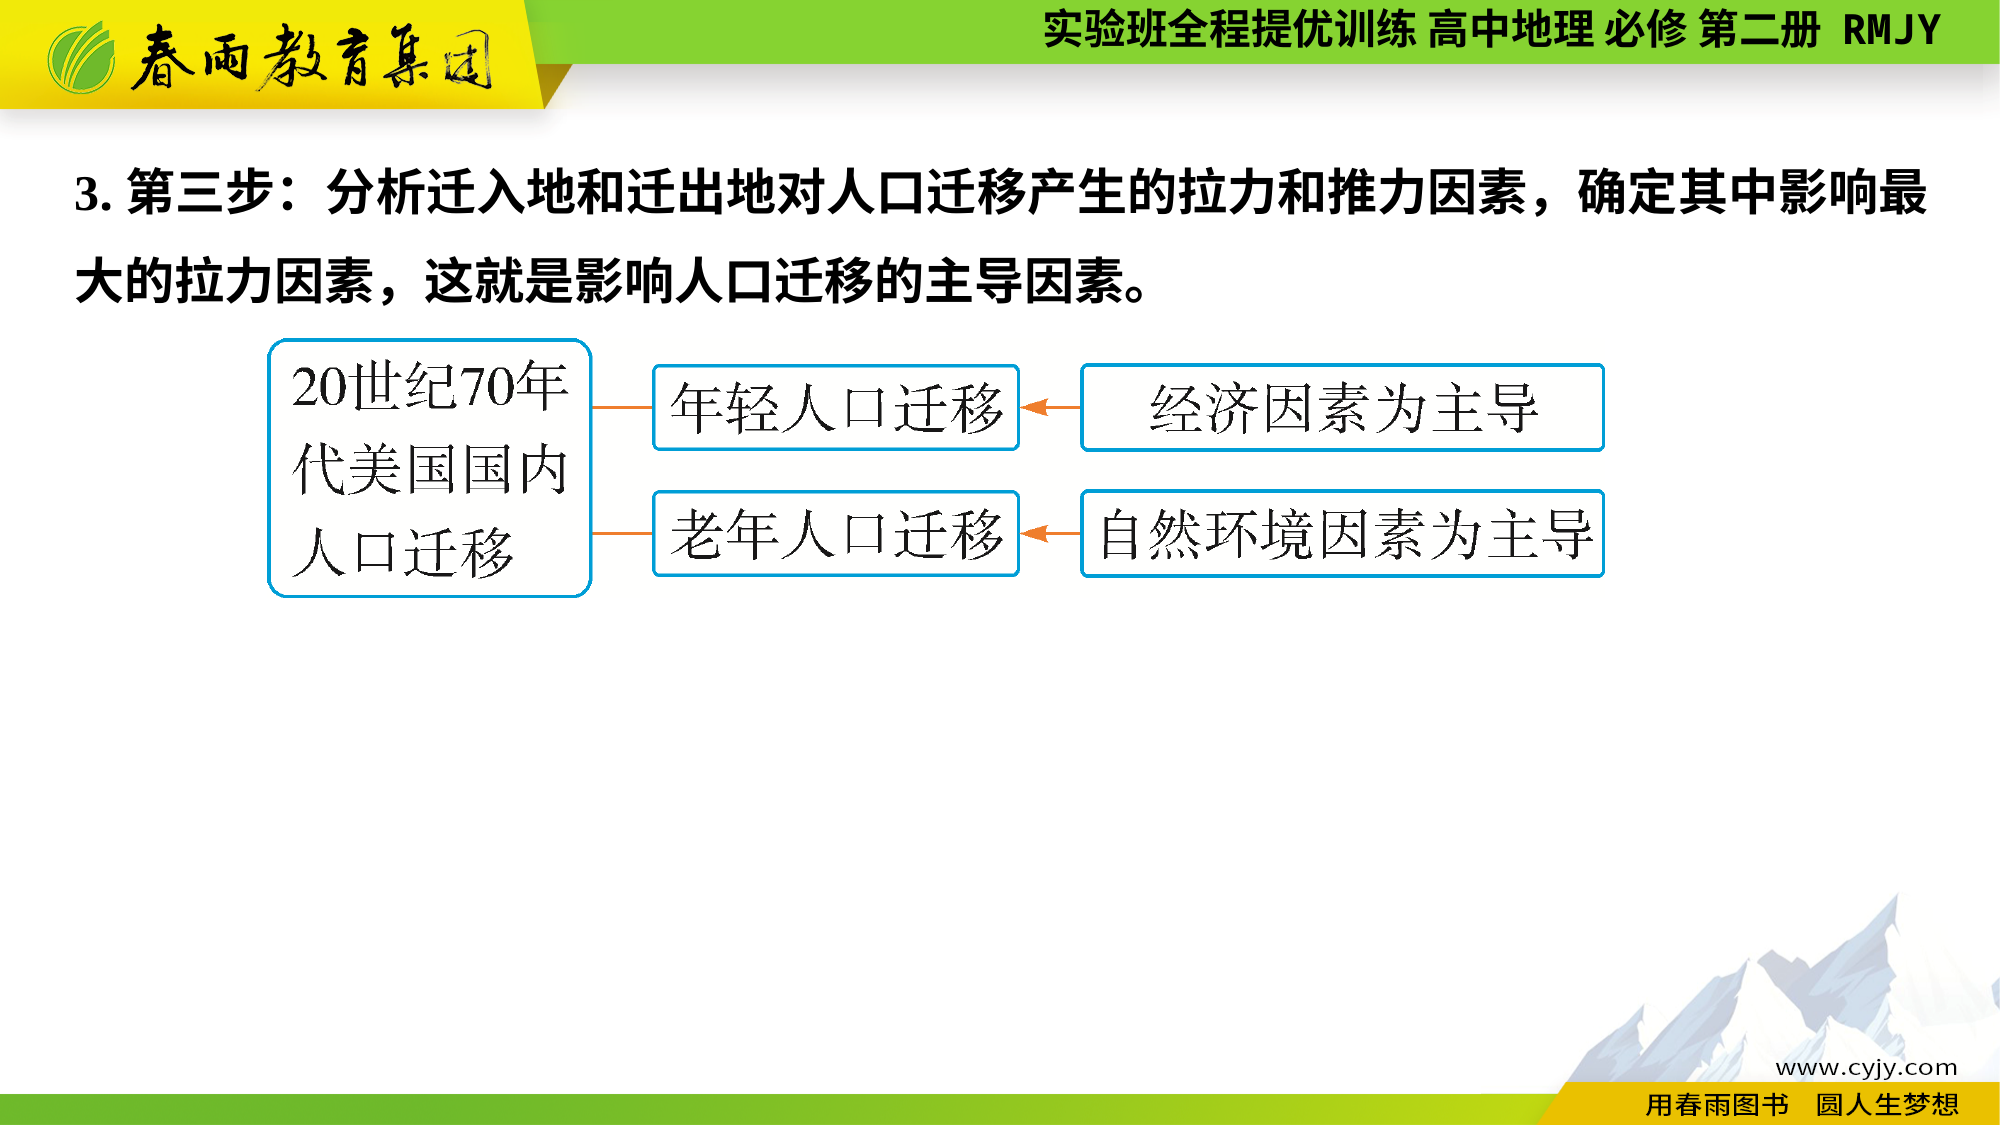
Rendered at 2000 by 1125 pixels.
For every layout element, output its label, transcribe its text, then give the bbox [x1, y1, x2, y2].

list 3.第三步：分析迁入地和迁出地对人口迁移产生的拉力和推力因素，确定其中影响最大的拉力因素，这就是影响人口迁移的主导因素。 [59, 122, 1944, 308]
picture [0, 0, 2000, 1125]
